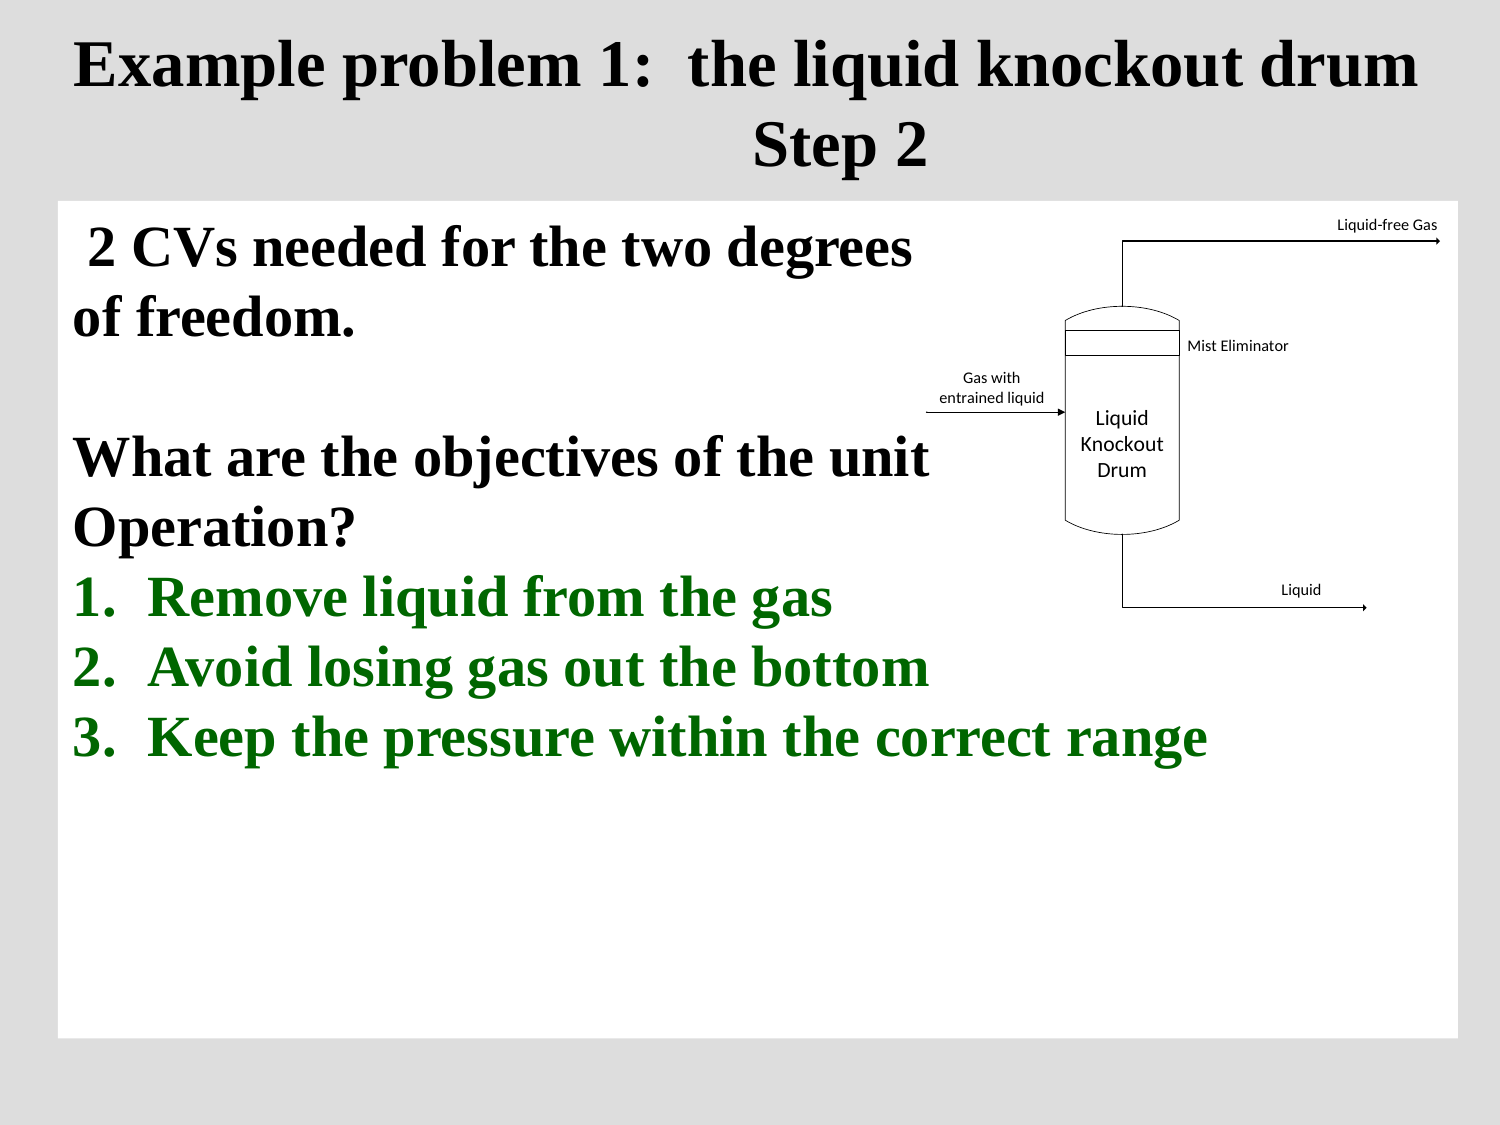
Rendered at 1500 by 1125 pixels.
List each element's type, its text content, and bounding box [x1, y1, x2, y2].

subtitle 2 CVs needed for the two degrees of freedom. What are the objectives of the unit Operation? Remove liquid from the gas Avoid losing gas out the bottom Keep the pressure within the correct range [57, 200, 1458, 1039]
picture [924, 212, 1442, 613]
title Example problem 1: the liquid knockout drum Step 2 [41, 24, 1454, 175]
